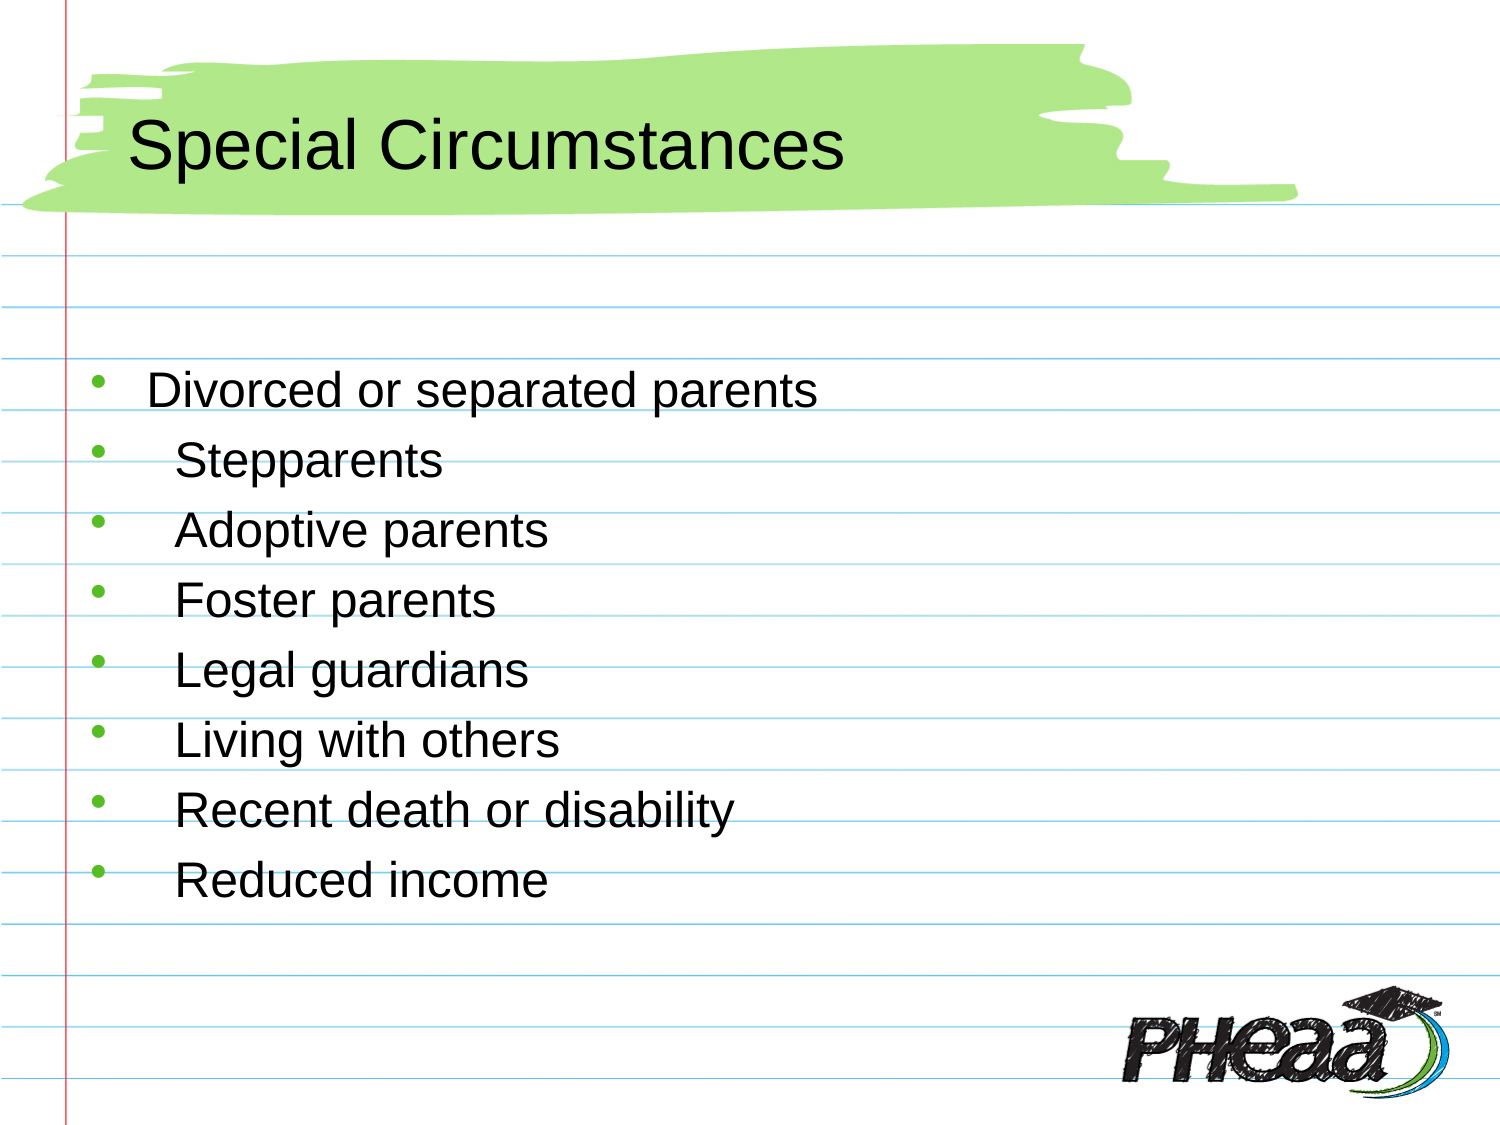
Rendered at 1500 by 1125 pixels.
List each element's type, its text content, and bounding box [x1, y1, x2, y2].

list Divorced or separated parents Stepparents Adoptive parents Foster parents Legal guardians Living with others Recent death or disability Reduced income [75, 350, 1425, 1005]
picture [0, 0, 1500, 1125]
title Special Circumstances [112, 82, 1463, 200]
